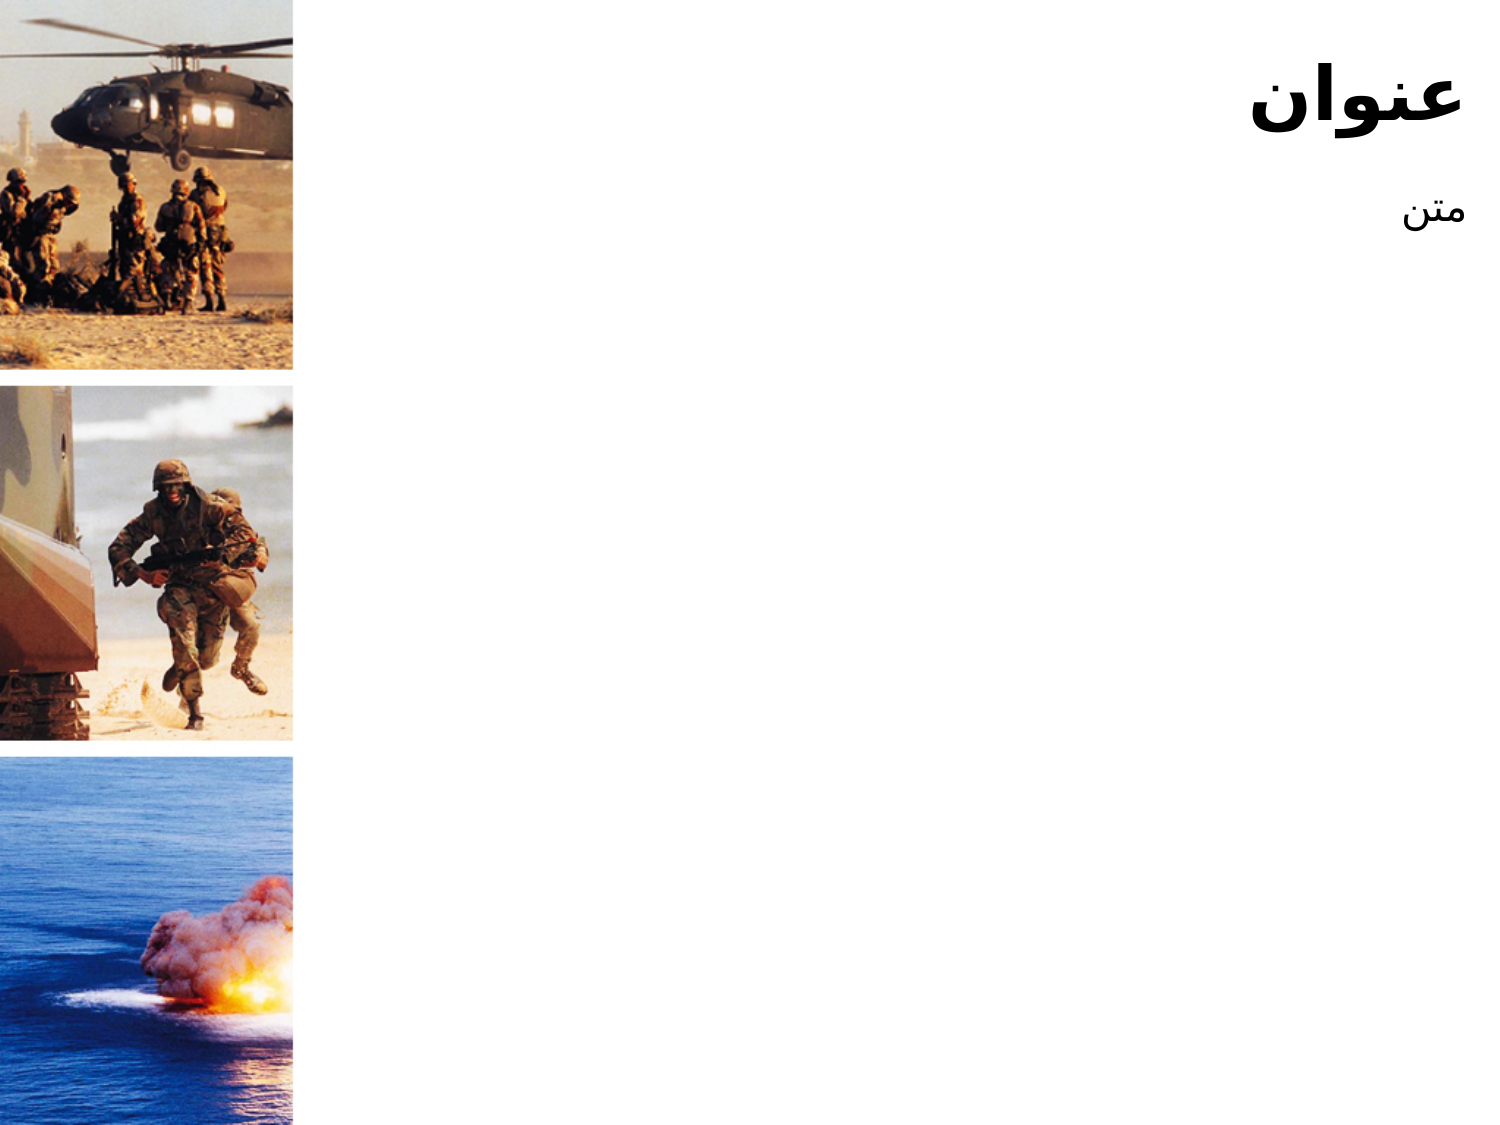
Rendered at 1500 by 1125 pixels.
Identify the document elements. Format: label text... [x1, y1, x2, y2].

title عنوان [312, 30, 1483, 150]
list متن [314, 172, 1483, 1095]
picture [0, 0, 1500, 1125]
